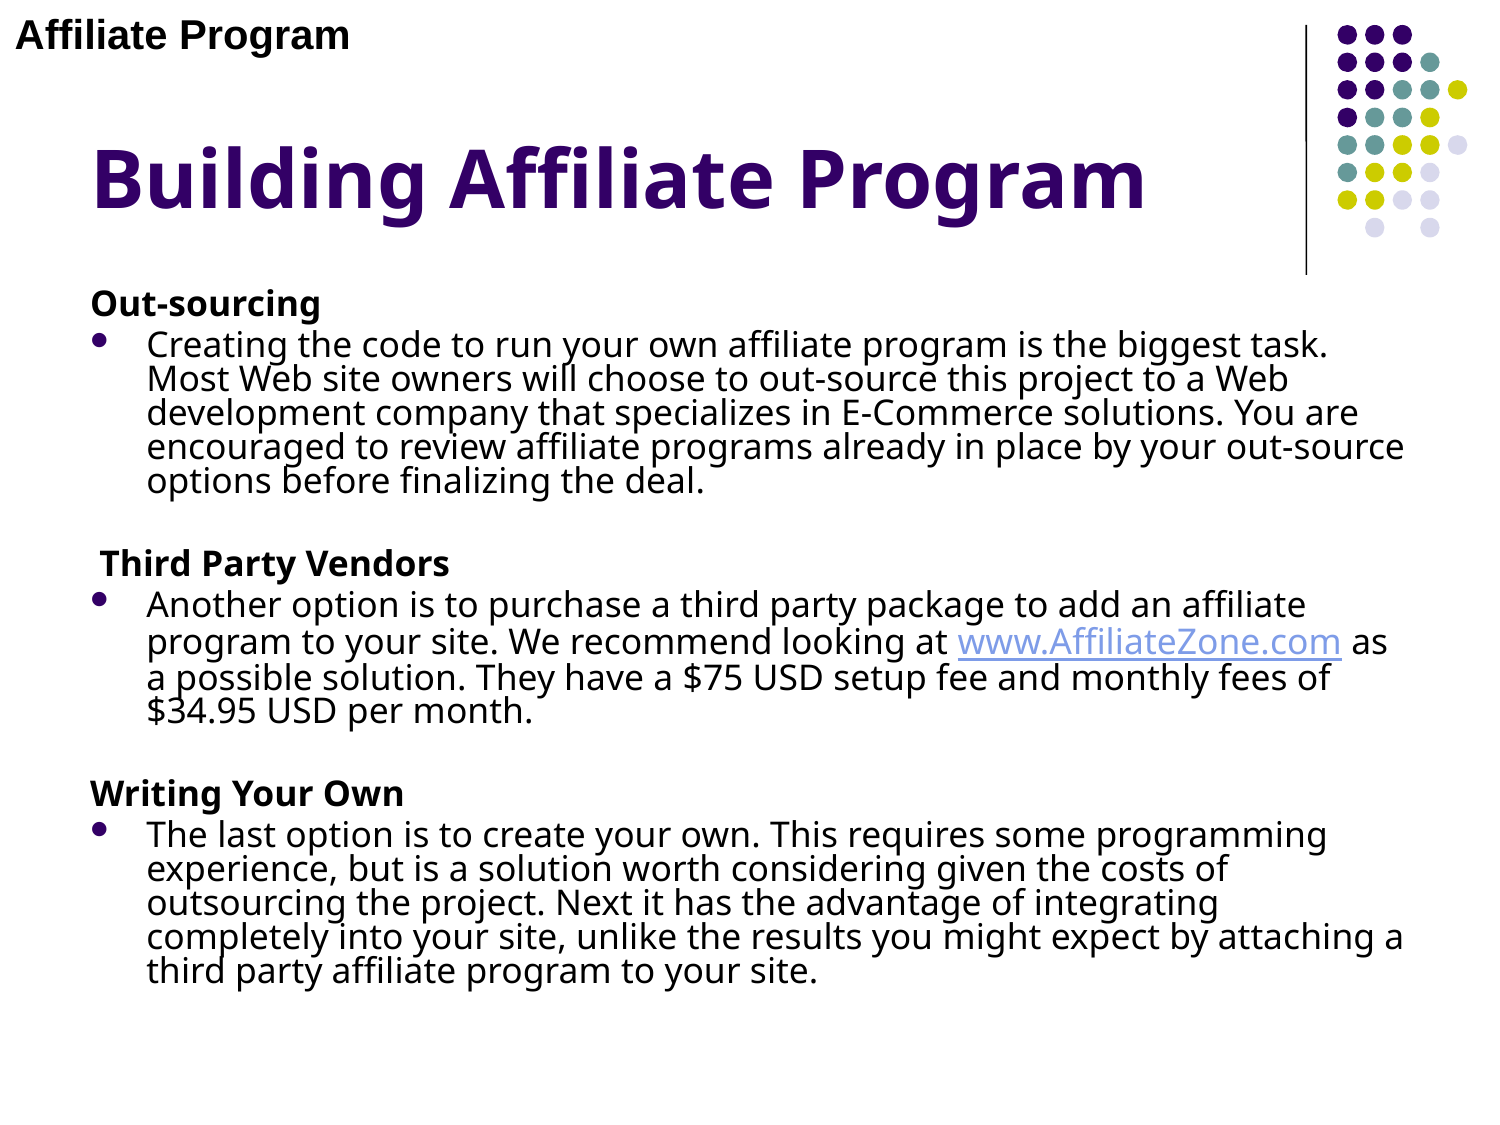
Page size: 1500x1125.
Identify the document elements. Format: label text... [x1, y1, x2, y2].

title Building Affiliate Program [75, 20, 1313, 233]
list Out-sourcing Creating the code to run your own affiliate program is the biggest task. Most Web site owners will choose to out-source this project to a Web development company that specializes in E-Commerce solutions. You are encouraged to review affiliate programs already in place by your out-source options before finalizing the deal. Third Party Vendors Another option is to purchase a third party package to add an affiliate program to your site. We recommend looking at www.AffiliateZone.com as a possible solution. They have a $75 USD setup fee and monthly fees of $34.95 USD per month. Writing Your Own The last option is to create your own. This requires some programming experience, but is a solution worth considering given the costs of outsourcing the project. Next it has the advantage of integrating completely into your site, unlike the results you might expect by attaching a third party affiliate program to your site. [75, 282, 1425, 1006]
text_box Affiliate Program [0, 0, 378, 65]
